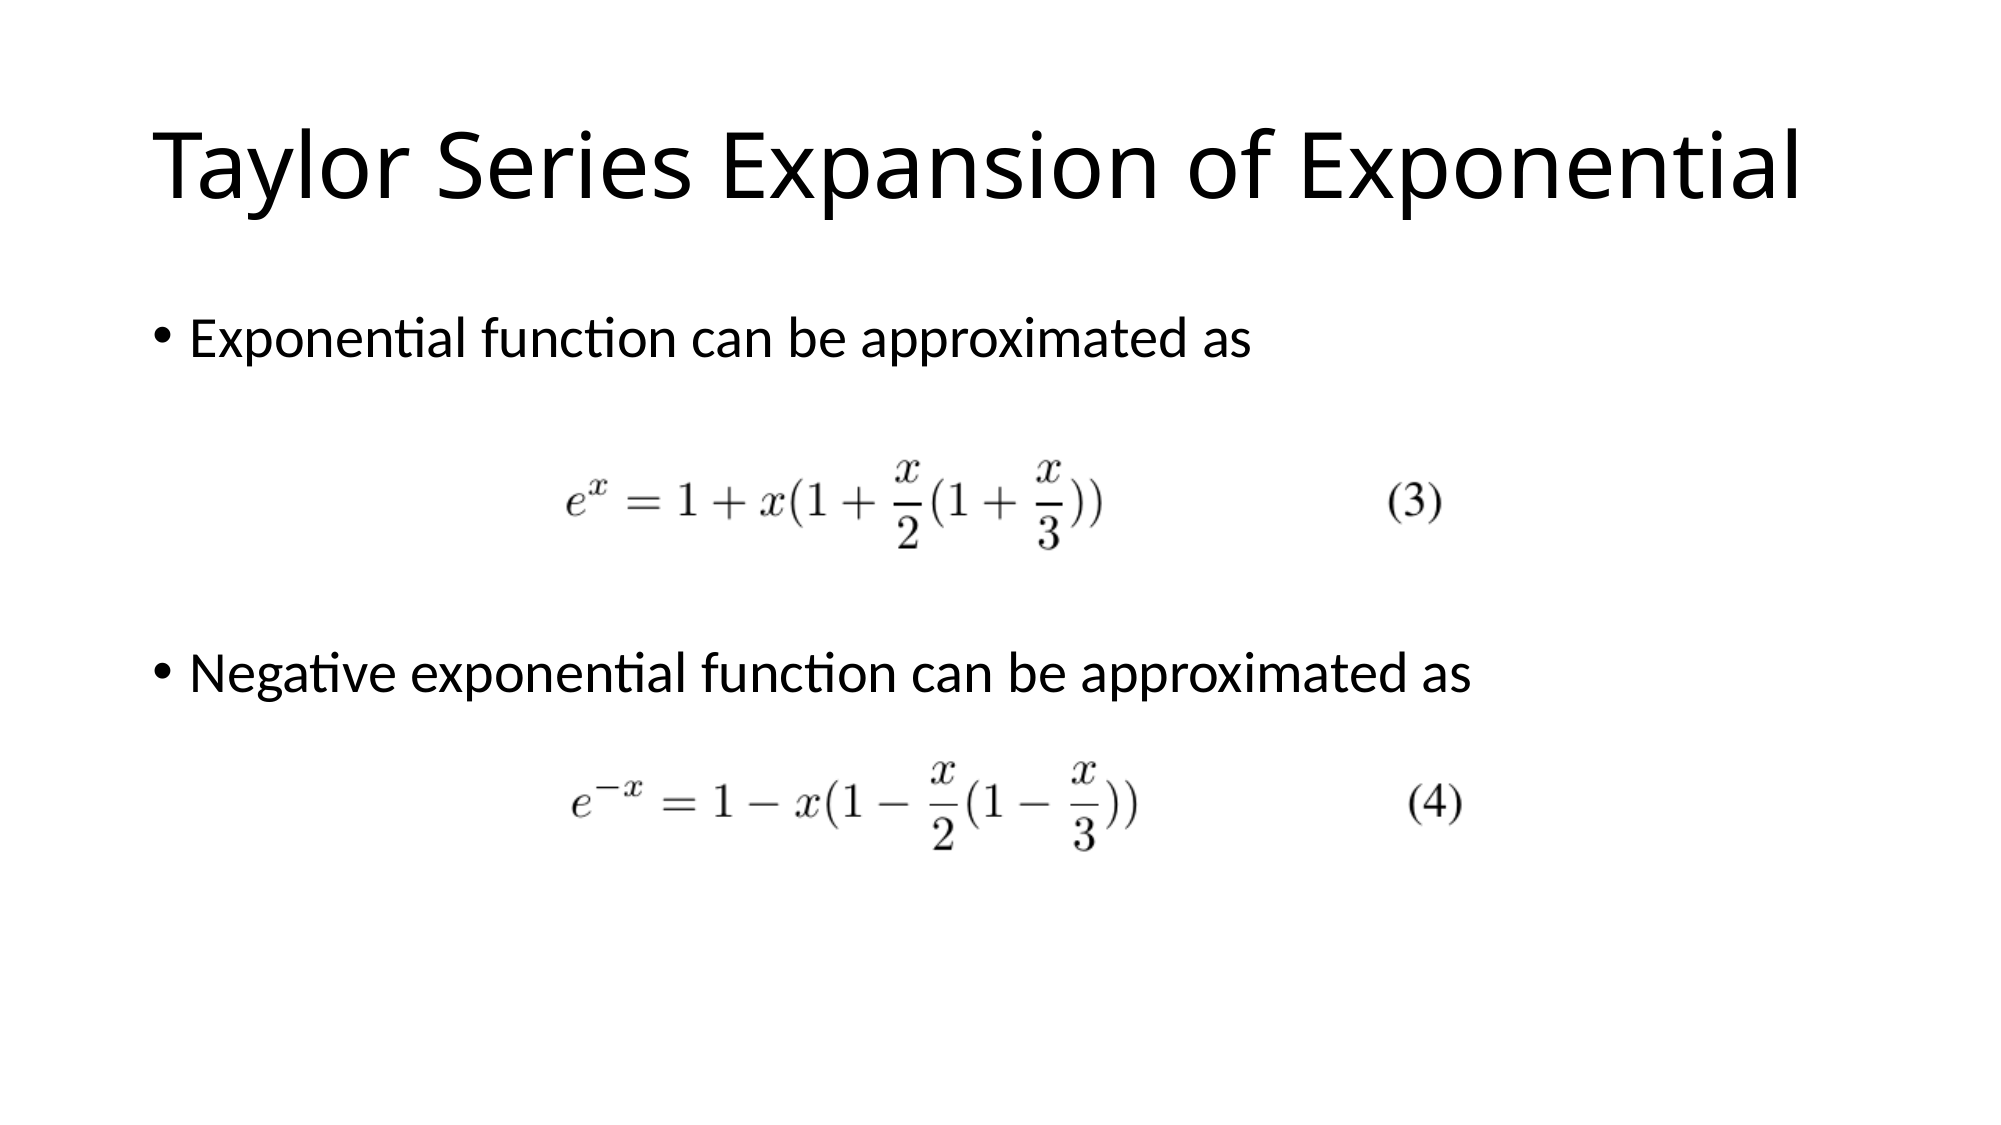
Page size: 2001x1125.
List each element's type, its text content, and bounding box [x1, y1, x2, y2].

picture [556, 446, 1443, 563]
picture [556, 749, 1479, 866]
list Exponential function can be approximated as Negative exponential function can be approximated as [137, 299, 1863, 1014]
title Taylor Series Expansion of Exponential [137, 59, 1863, 278]
